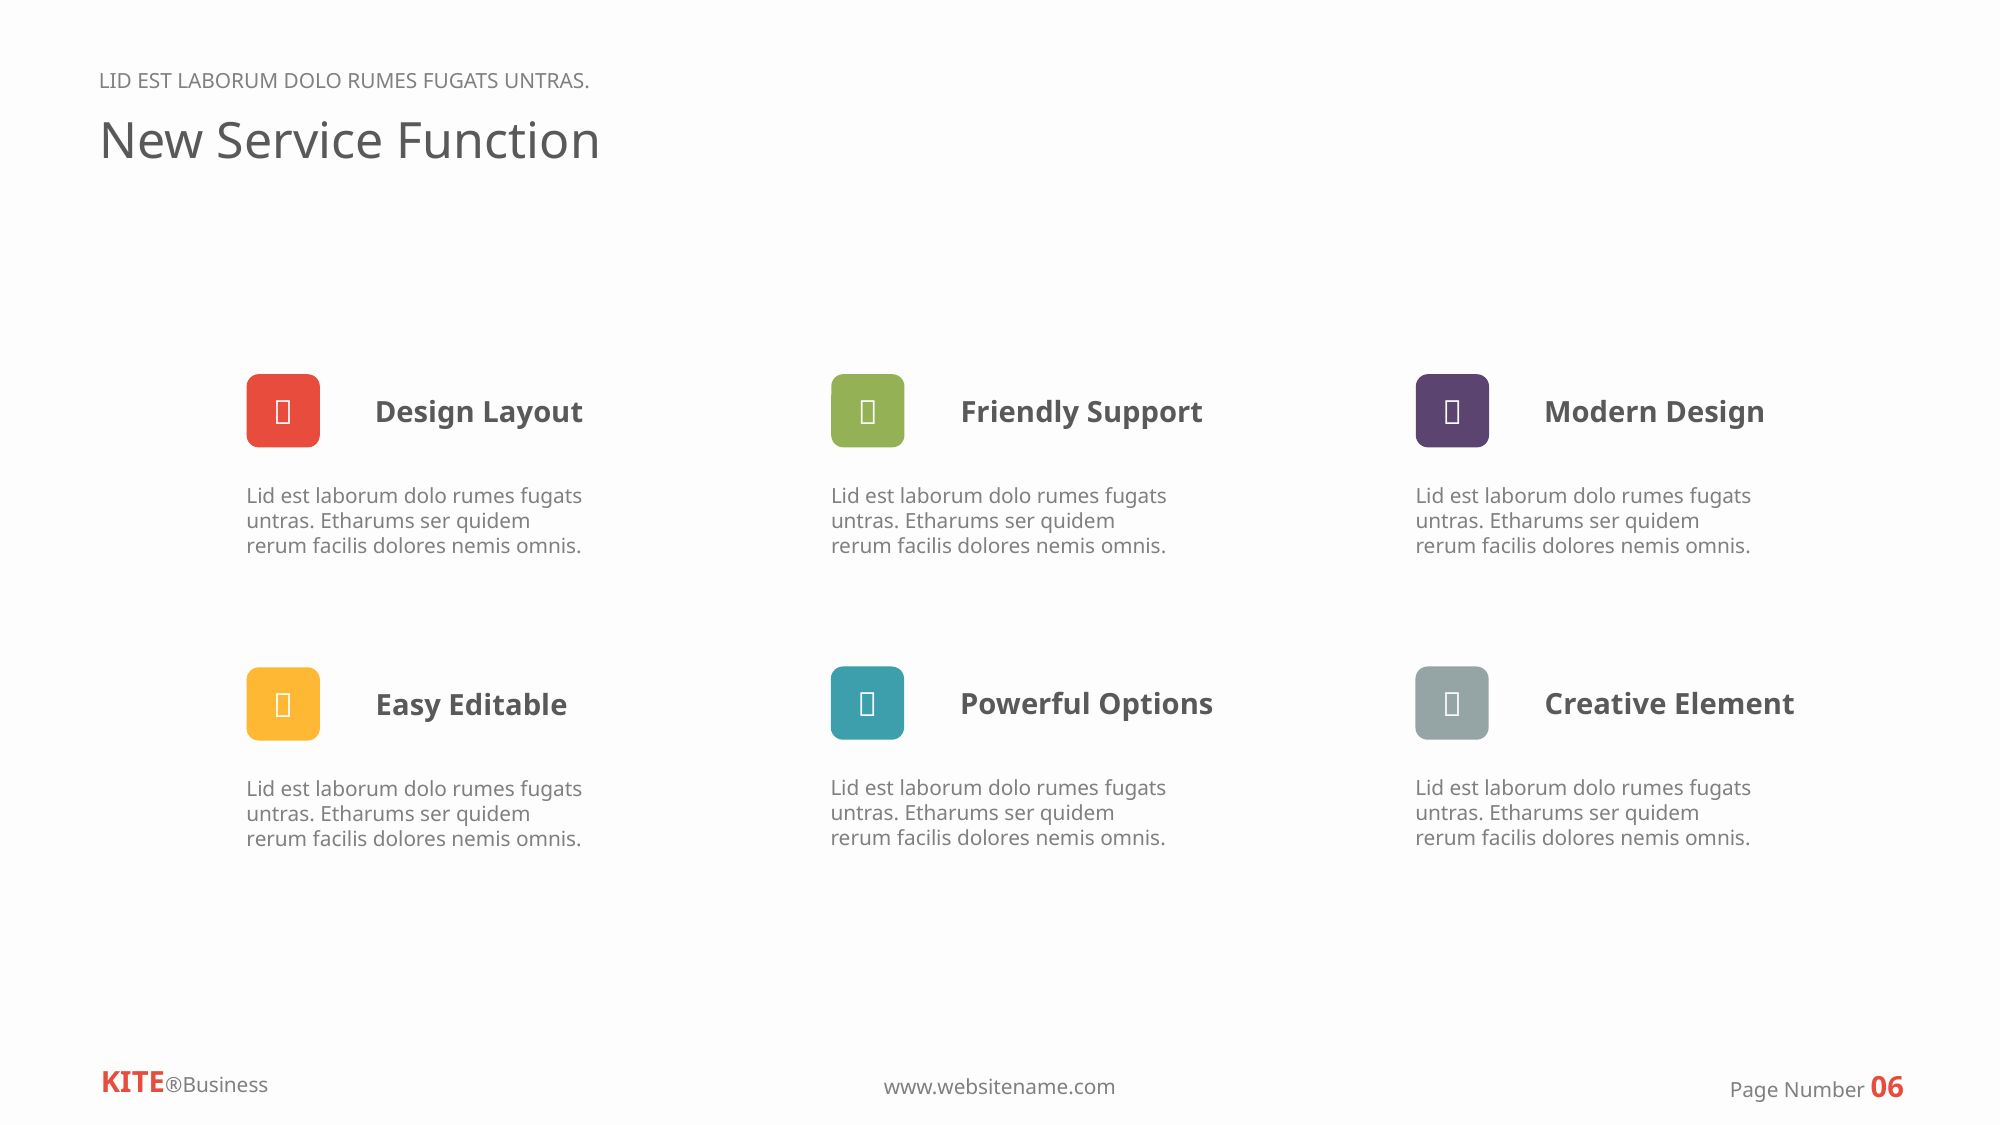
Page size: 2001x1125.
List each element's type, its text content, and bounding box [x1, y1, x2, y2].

text_box Creative Element [1529, 677, 1810, 728]
text_box Lid est laborum dolo rumes fugats untras. Etharums ser quidem rerum facilis dolores nemis omnis. [231, 475, 599, 565]
text_box KITE®Business [85, 1056, 284, 1106]
text_box  [1414, 665, 1490, 741]
text_box Design Layout [360, 385, 599, 436]
text_box Lid est laborum dolo rumes fugats untras. Etharums ser quidem rerum facilis dolores nemis omnis. [815, 767, 1184, 858]
text_box Powerful Options [945, 677, 1229, 728]
text_box  [245, 373, 321, 449]
text_box Lid est laborum dolo rumes fugats untras. Etharums ser quidem rerum facilis dolores nemis omnis. [816, 475, 1184, 565]
text_box  [1414, 373, 1491, 449]
text_box LID EST LABORUM DOLO RUMES FUGATS UNTRAS. [84, 60, 645, 101]
text_box  [829, 665, 906, 741]
text_box Lid est laborum dolo rumes fugats untras. Etharums ser quidem rerum facilis dolores nemis omnis. [231, 768, 599, 858]
text_box Easy Editable [360, 678, 583, 729]
text_box www.websitename.com [869, 1066, 1131, 1107]
text_box  [245, 666, 321, 742]
text_box Modern Design [1529, 385, 1781, 436]
text_box New Service Function [84, 101, 617, 176]
text_box Friendly Support [945, 385, 1219, 436]
text_box Lid est laborum dolo rumes fugats untras. Etharums ser quidem rerum facilis dolores nemis omnis. [1400, 475, 1769, 565]
text_box  [830, 373, 906, 449]
text_box Lid est laborum dolo rumes fugats untras. Etharums ser quidem rerum facilis dolores nemis omnis. [1400, 767, 1768, 858]
text_box Page Number 06 [1715, 1061, 1919, 1112]
